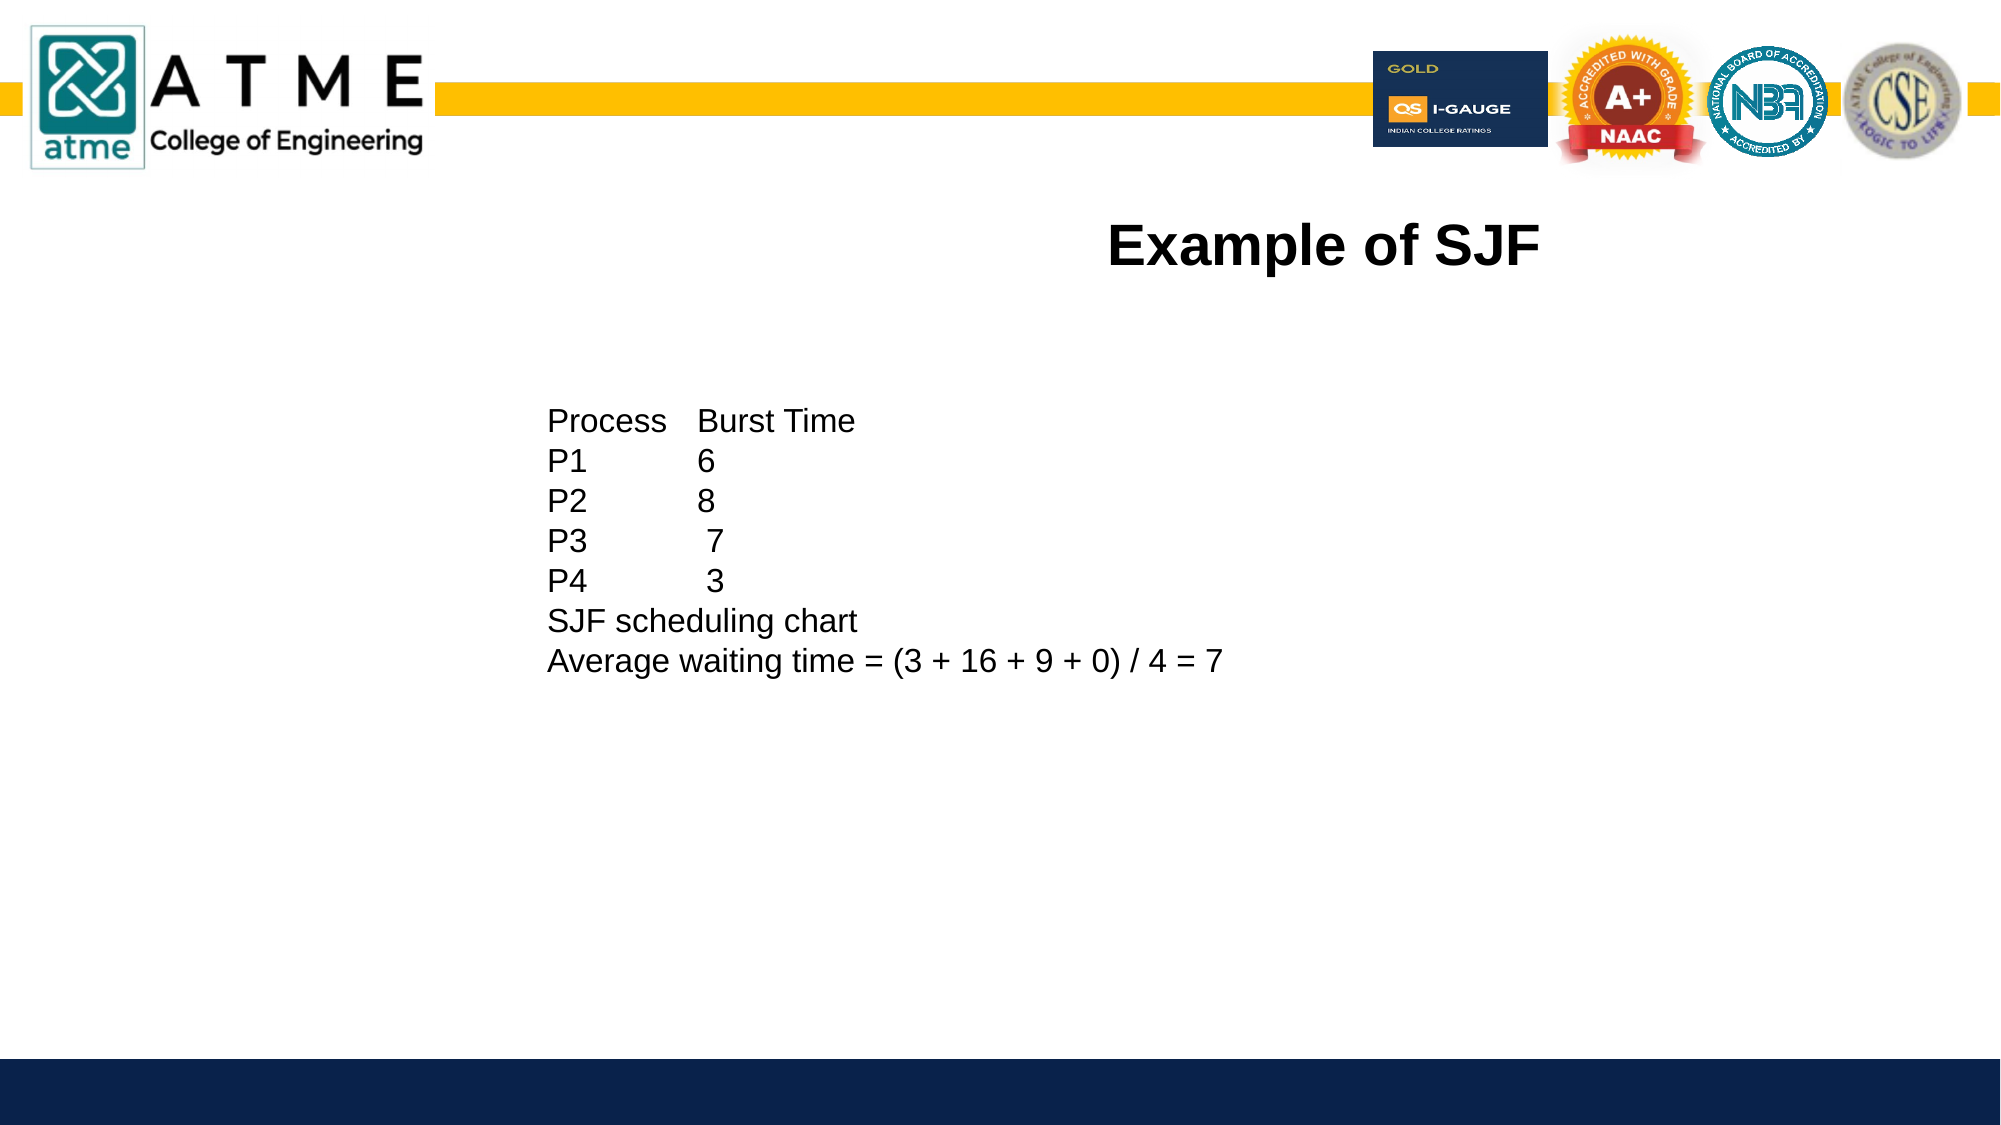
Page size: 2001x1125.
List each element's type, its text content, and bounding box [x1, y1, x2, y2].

picture [1840, 26, 1968, 176]
picture [0, 1059, 2001, 1125]
picture [22, 15, 435, 178]
picture [1373, 20, 1828, 180]
text_box Process Burst Time P1 6 P2 8 P3 7 P4 3 SJF scheduling chart Average waiting time = (3 + 16 + 9 + 0) / 4 = 7 [532, 392, 1240, 687]
text_box Example of SJF [1093, 199, 1557, 285]
